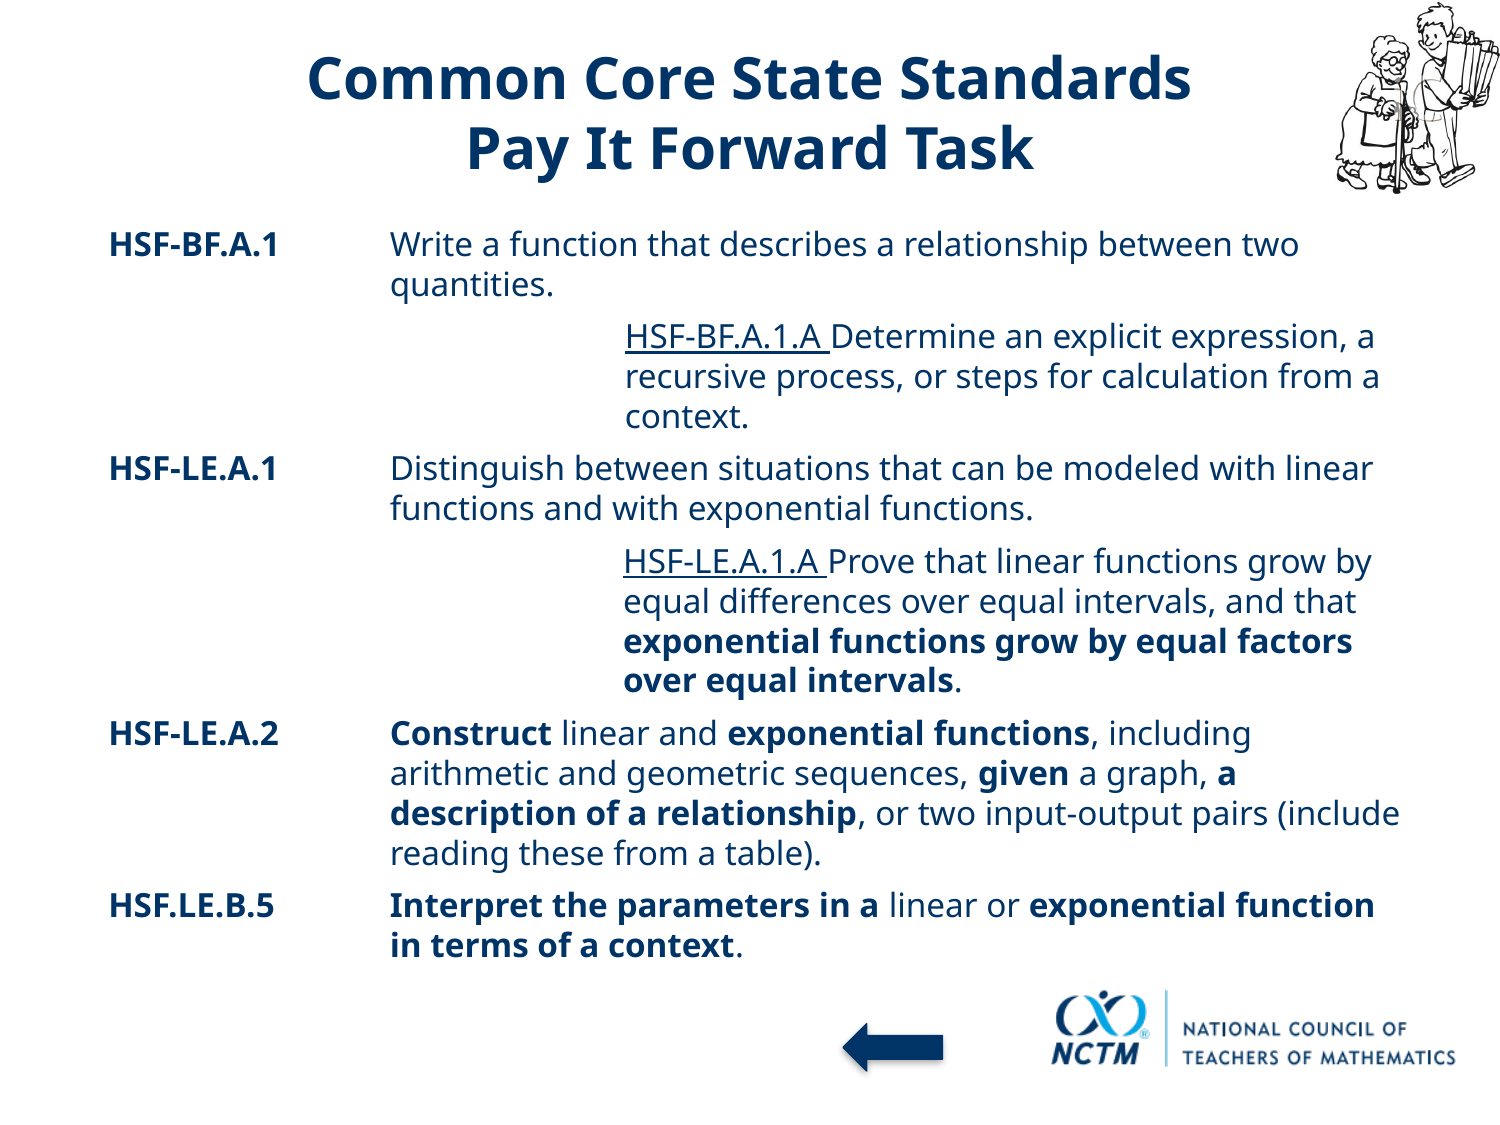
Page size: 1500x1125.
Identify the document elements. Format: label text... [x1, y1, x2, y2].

picture [1335, 1, 1500, 194]
picture [1034, 969, 1474, 1085]
text_box Common Core State Standards Pay It Forward Task [0, 52, 1500, 240]
text_box [842, 1023, 944, 1072]
text_box HSF-BF.A.1 Write a function that describes a relationship between two quantities. HSF-BF.A.1.A Determine an explicit expression, a recursive process, or steps for calculation from a context. HSF-LE.A.1 Distinguish between situations that can be modeled with linear functions and with exponential functions. HSF-LE.A.1.A Prove that linear functions grow by equal differences over equal intervals, and that exponential functions grow by equal factors over equal intervals. HSF-LE.A.2 Construct linear and exponential functions, including arithmetic and geometric sequences, given a graph, a description of a relationship, or two input-output pairs (include reading these from a table). HSF.LE.B.5 Interpret the parameters in a linear or exponential function in terms of a context. [74, 215, 1421, 1027]
